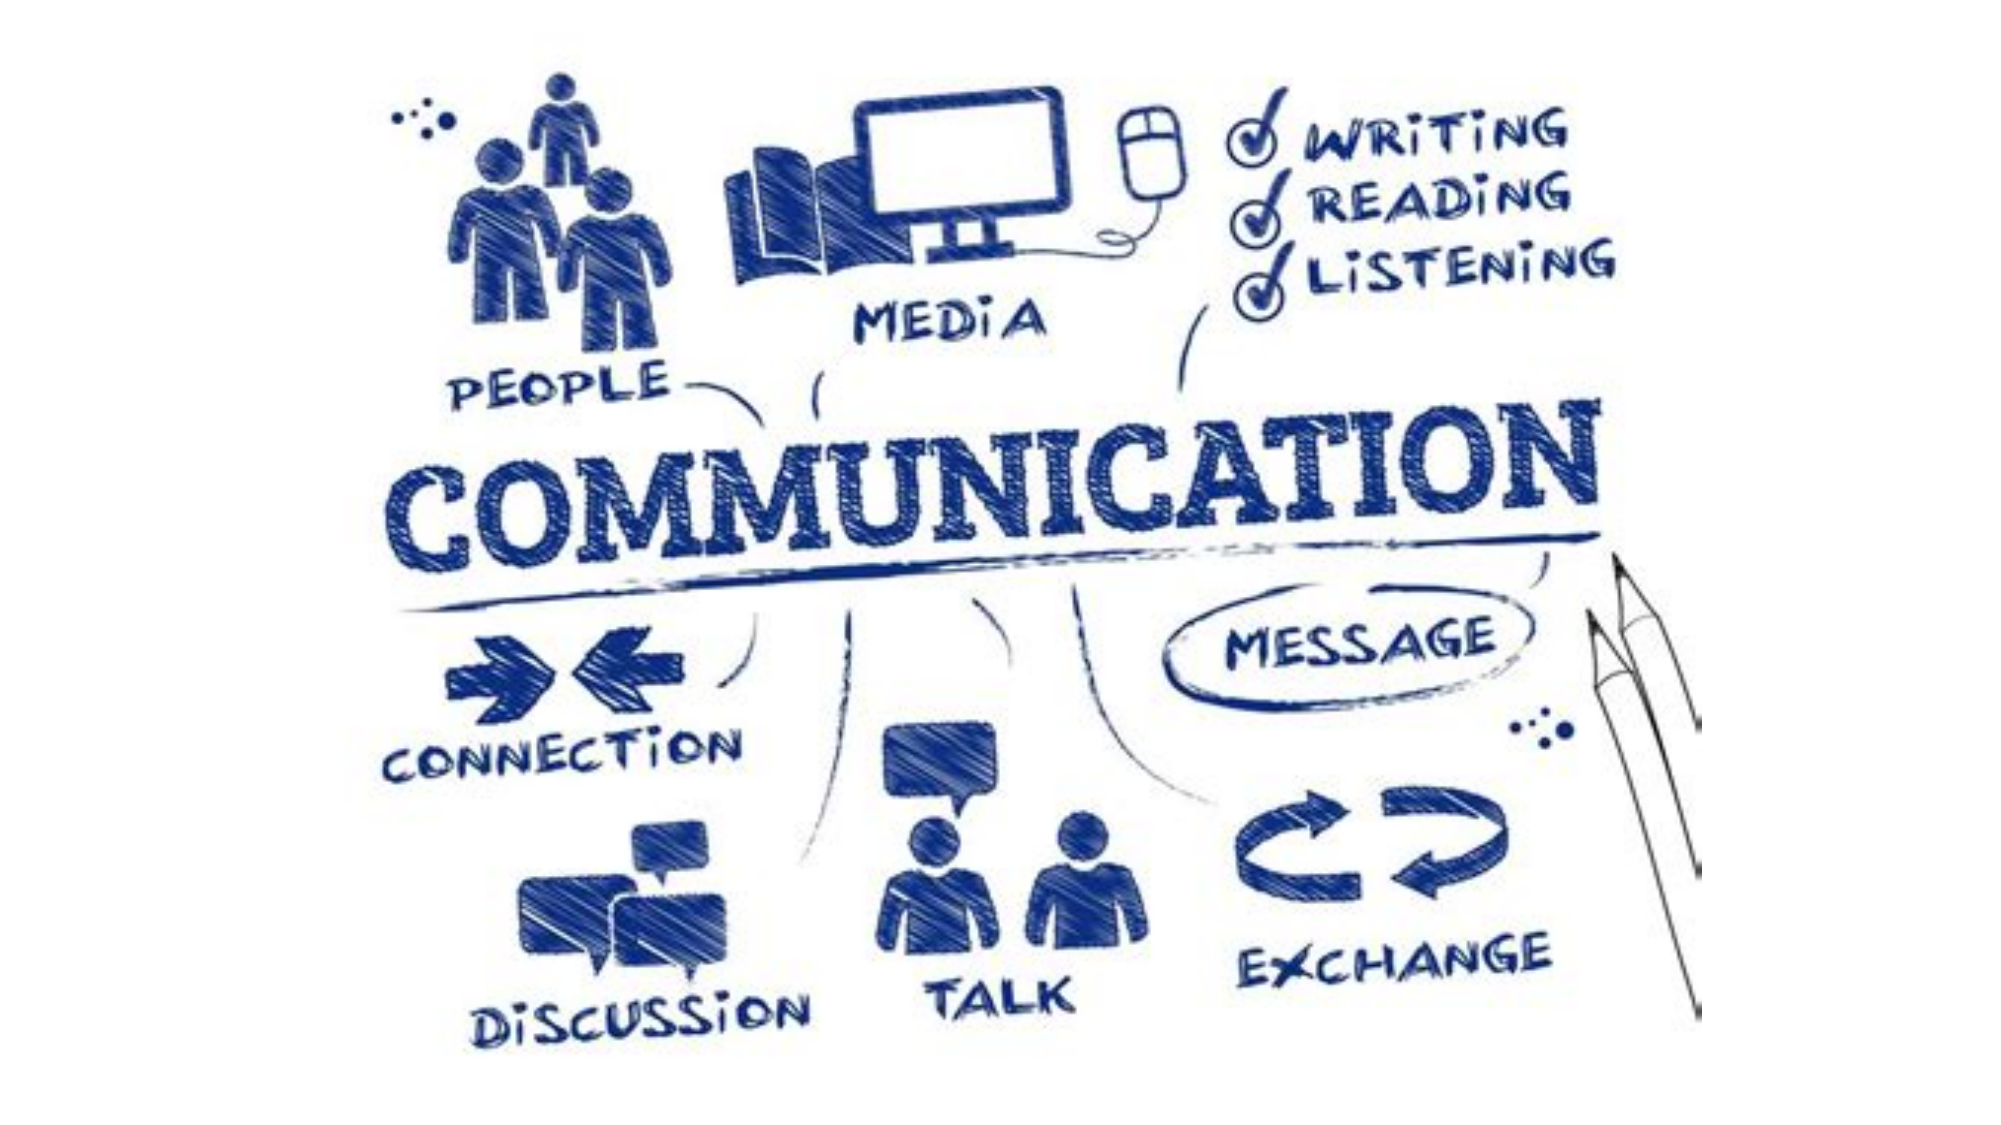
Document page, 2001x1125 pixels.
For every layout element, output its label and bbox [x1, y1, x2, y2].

list [298, 31, 1702, 1093]
